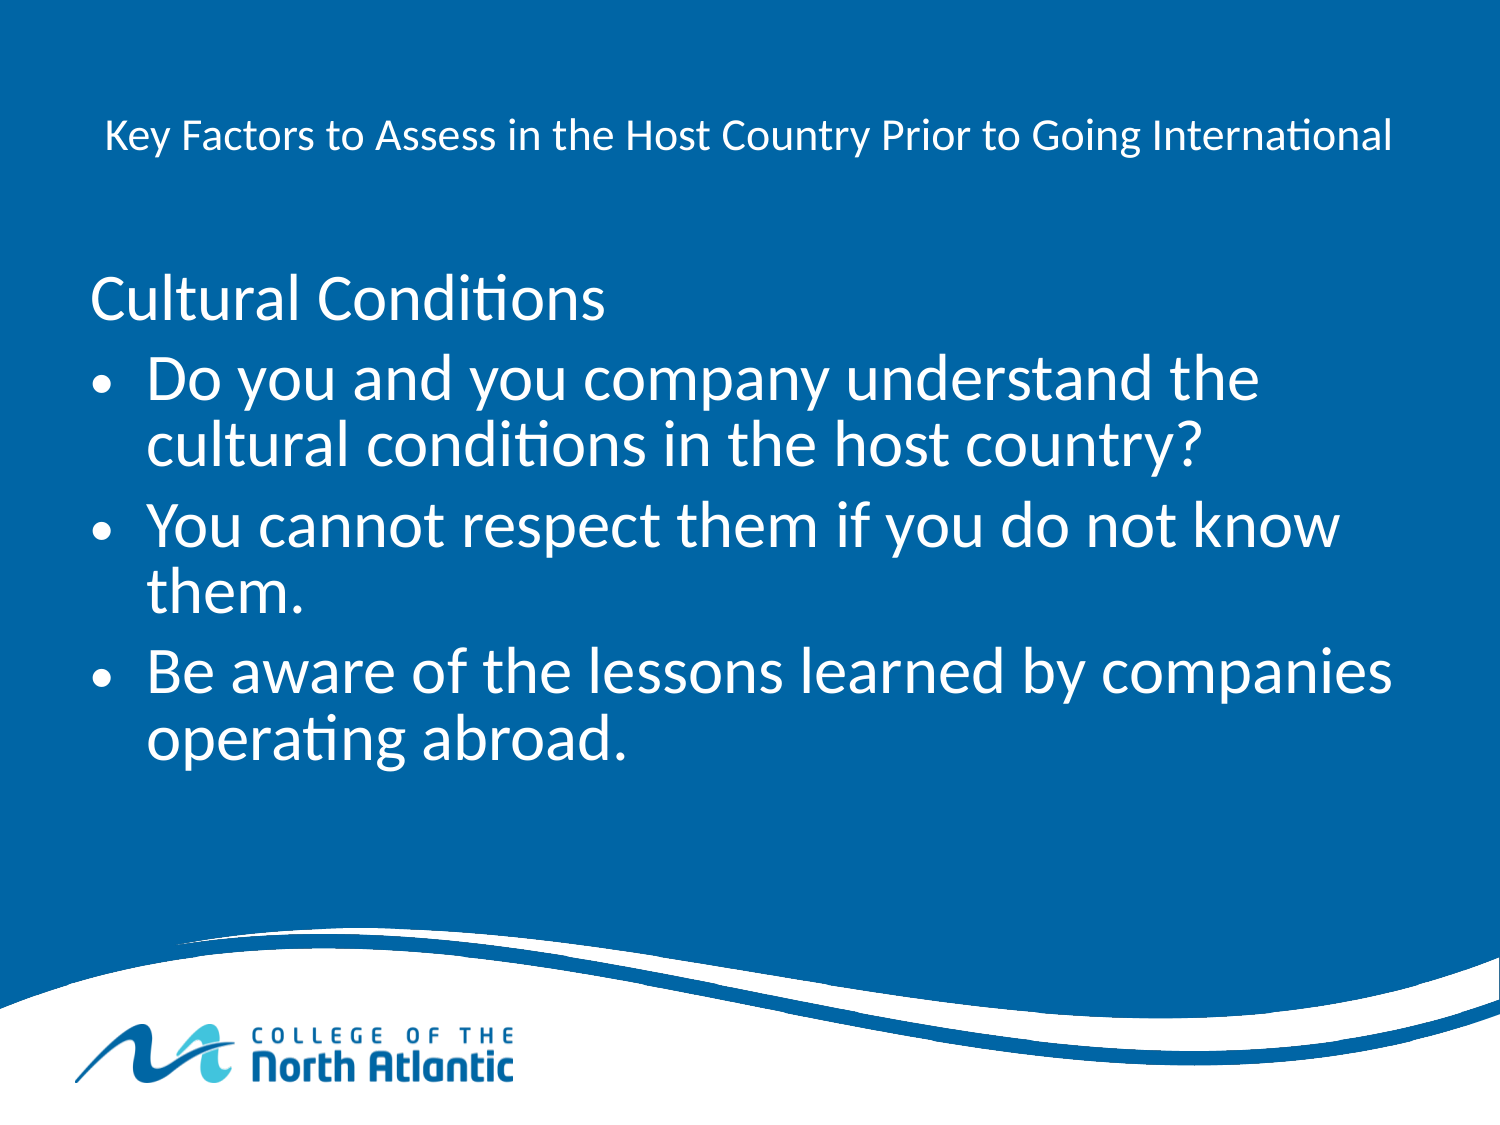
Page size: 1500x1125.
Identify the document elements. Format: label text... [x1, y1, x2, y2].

picture [0, 928, 1500, 1125]
title Key Factors to Assess in the Host Country Prior to Going International [75, 45, 1425, 233]
list Cultural Conditions Do you and you company understand the cultural conditions in the host country? You cannot respect them if you do not know them. Be aware of the lessons learned by companies operating abroad. [75, 262, 1425, 900]
